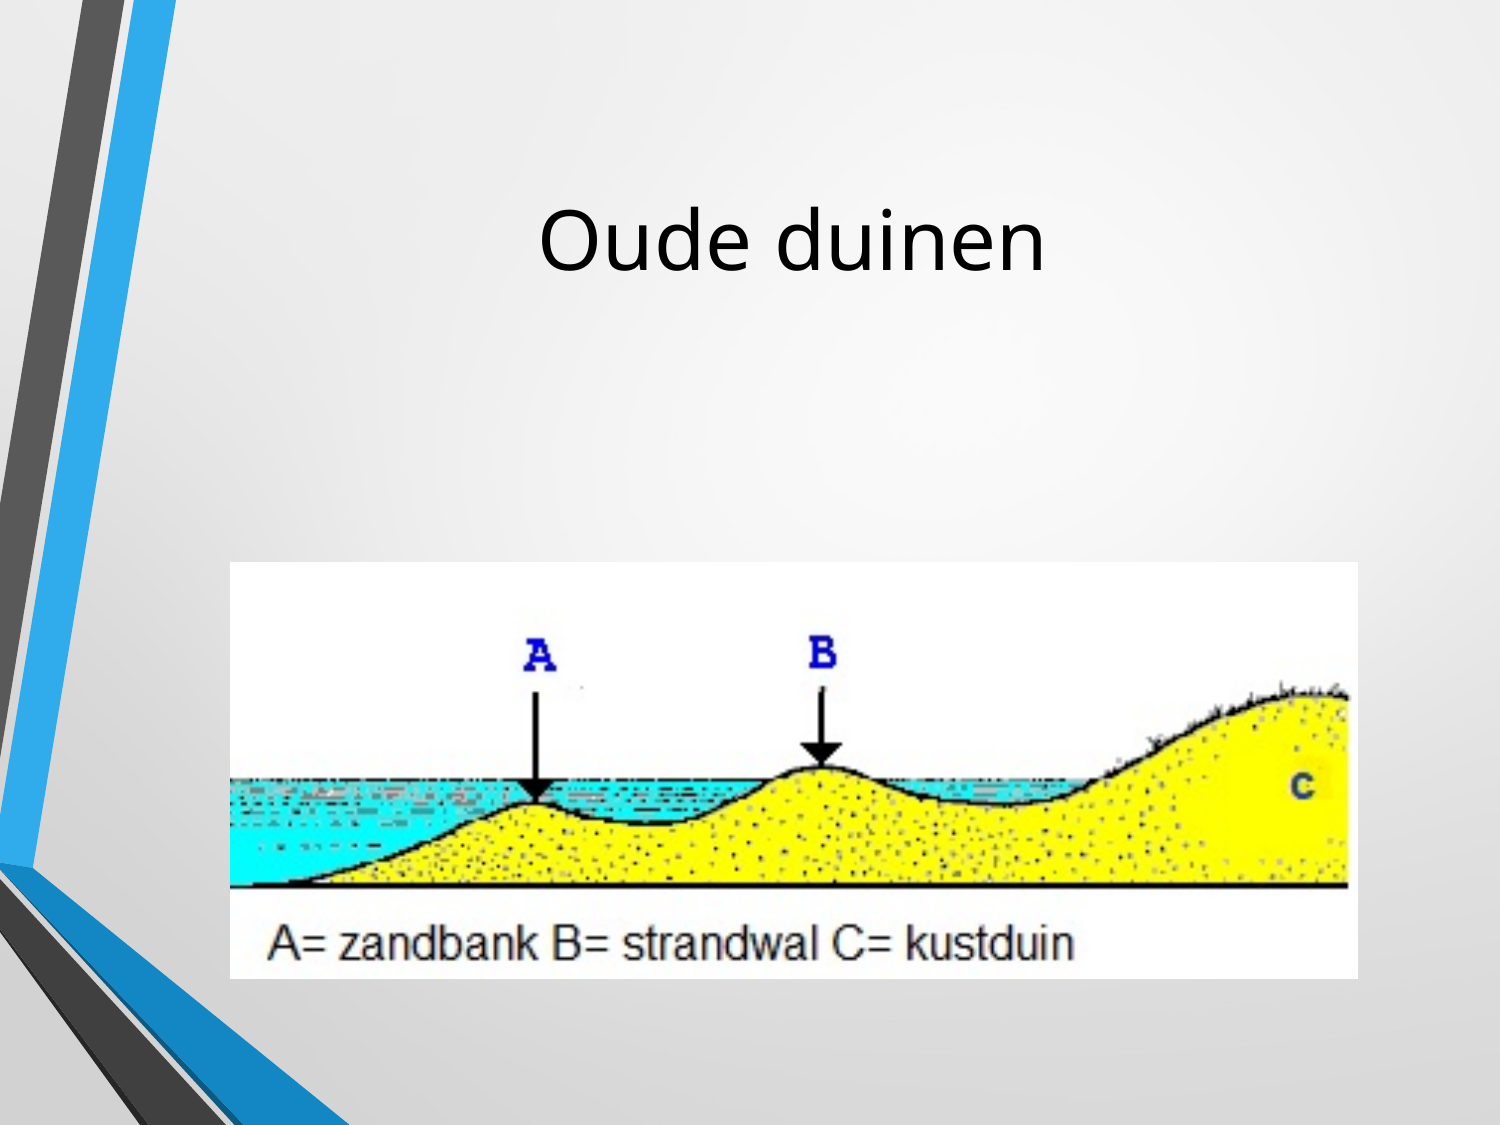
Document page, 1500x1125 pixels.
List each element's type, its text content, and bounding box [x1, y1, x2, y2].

picture [229, 562, 1359, 980]
title Oude duinen [161, 75, 1425, 400]
